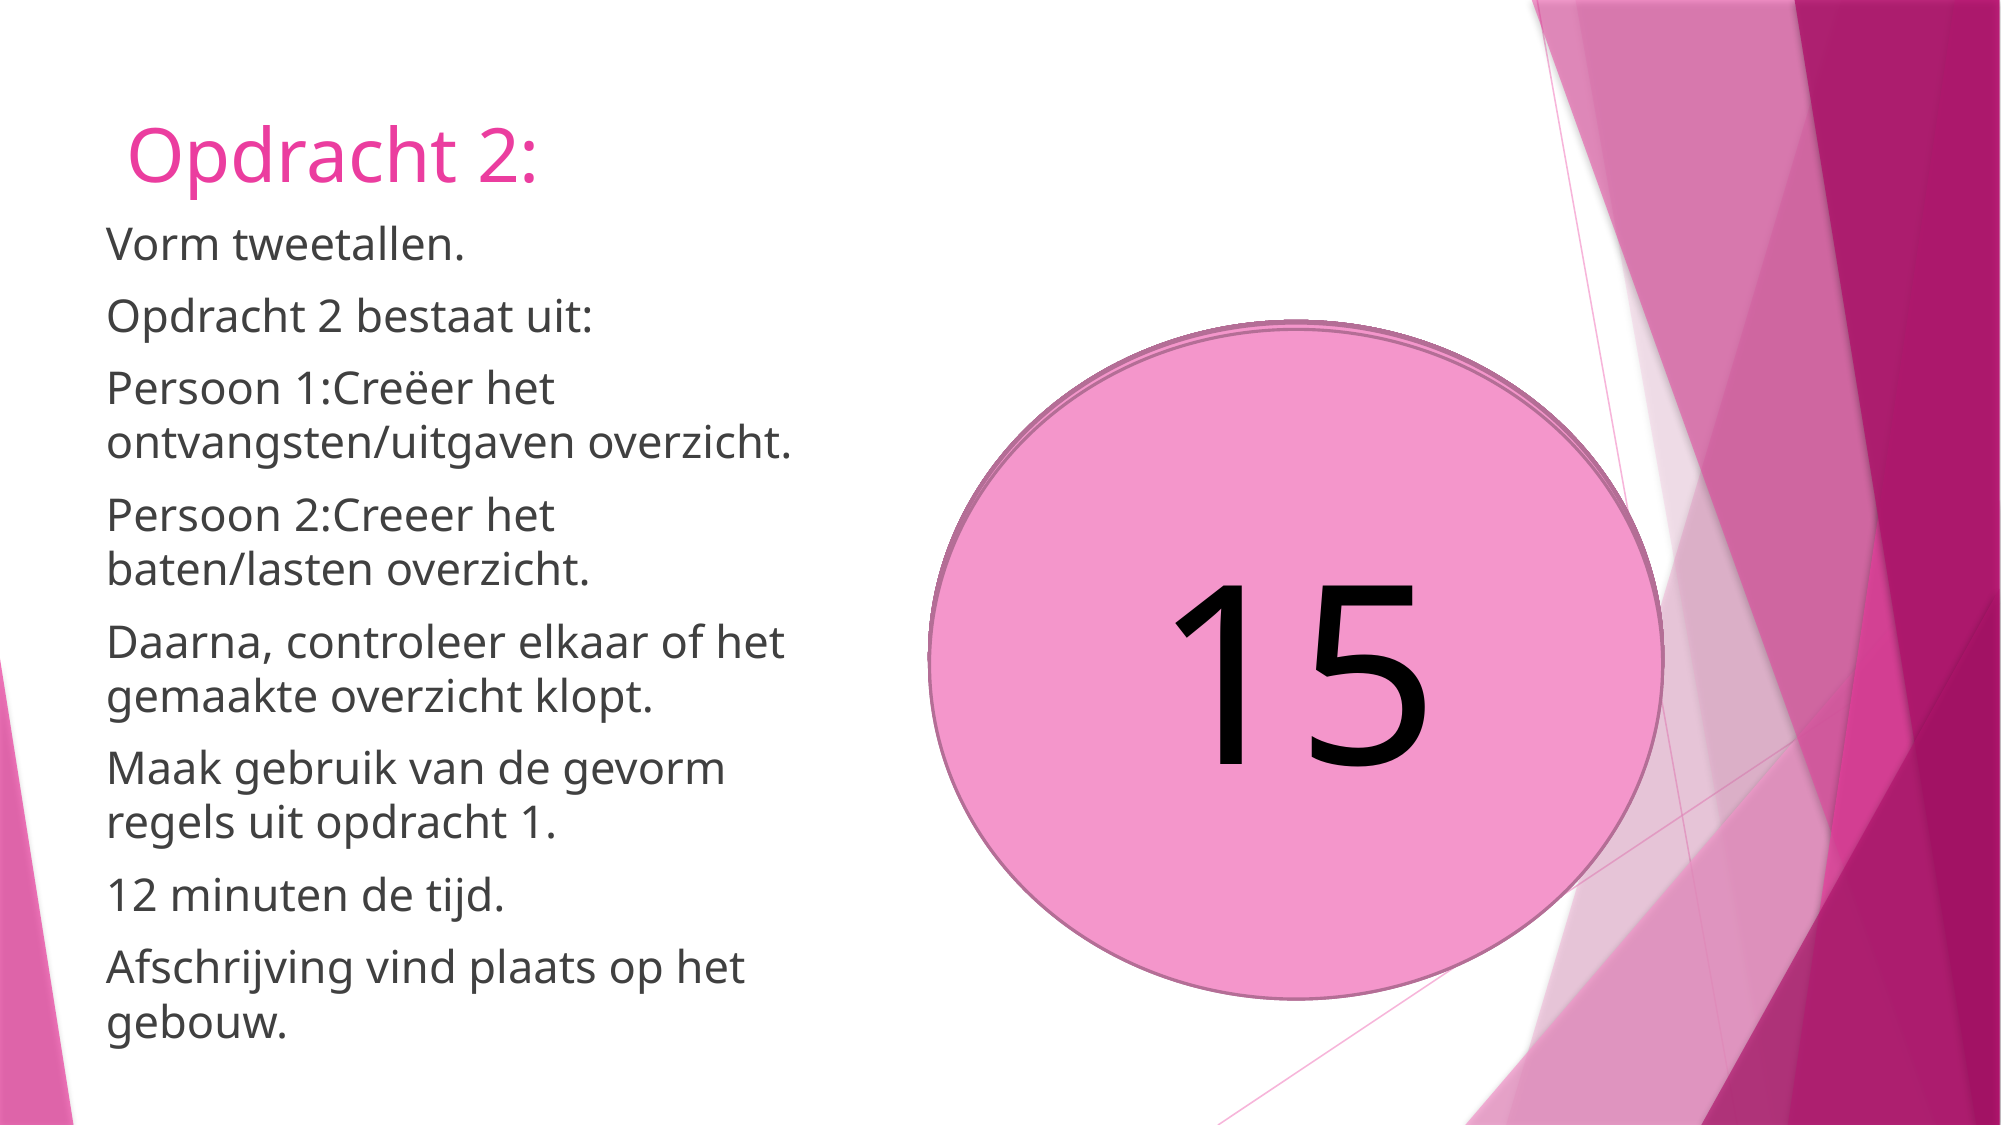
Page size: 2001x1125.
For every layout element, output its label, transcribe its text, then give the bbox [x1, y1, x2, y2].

text_box 14 [930, 321, 1662, 621]
text_box 15 [927, 327, 1665, 1001]
list Vorm tweetallen. Opdracht 2 bestaat uit: Persoon 1:Creëer het ontvangsten/uitgaven overzicht. Persoon 2:Creeer het baten/lasten overzicht. Daarna, controleer elkaar of het gemaakte overzicht klopt. Maak gebruik van de gevorm regels uit opdracht 1. 12 minuten de tijd. Afschrijving vind plaats op het gebouw. [90, 207, 817, 1108]
title Opdracht 2: [111, 99, 1522, 317]
